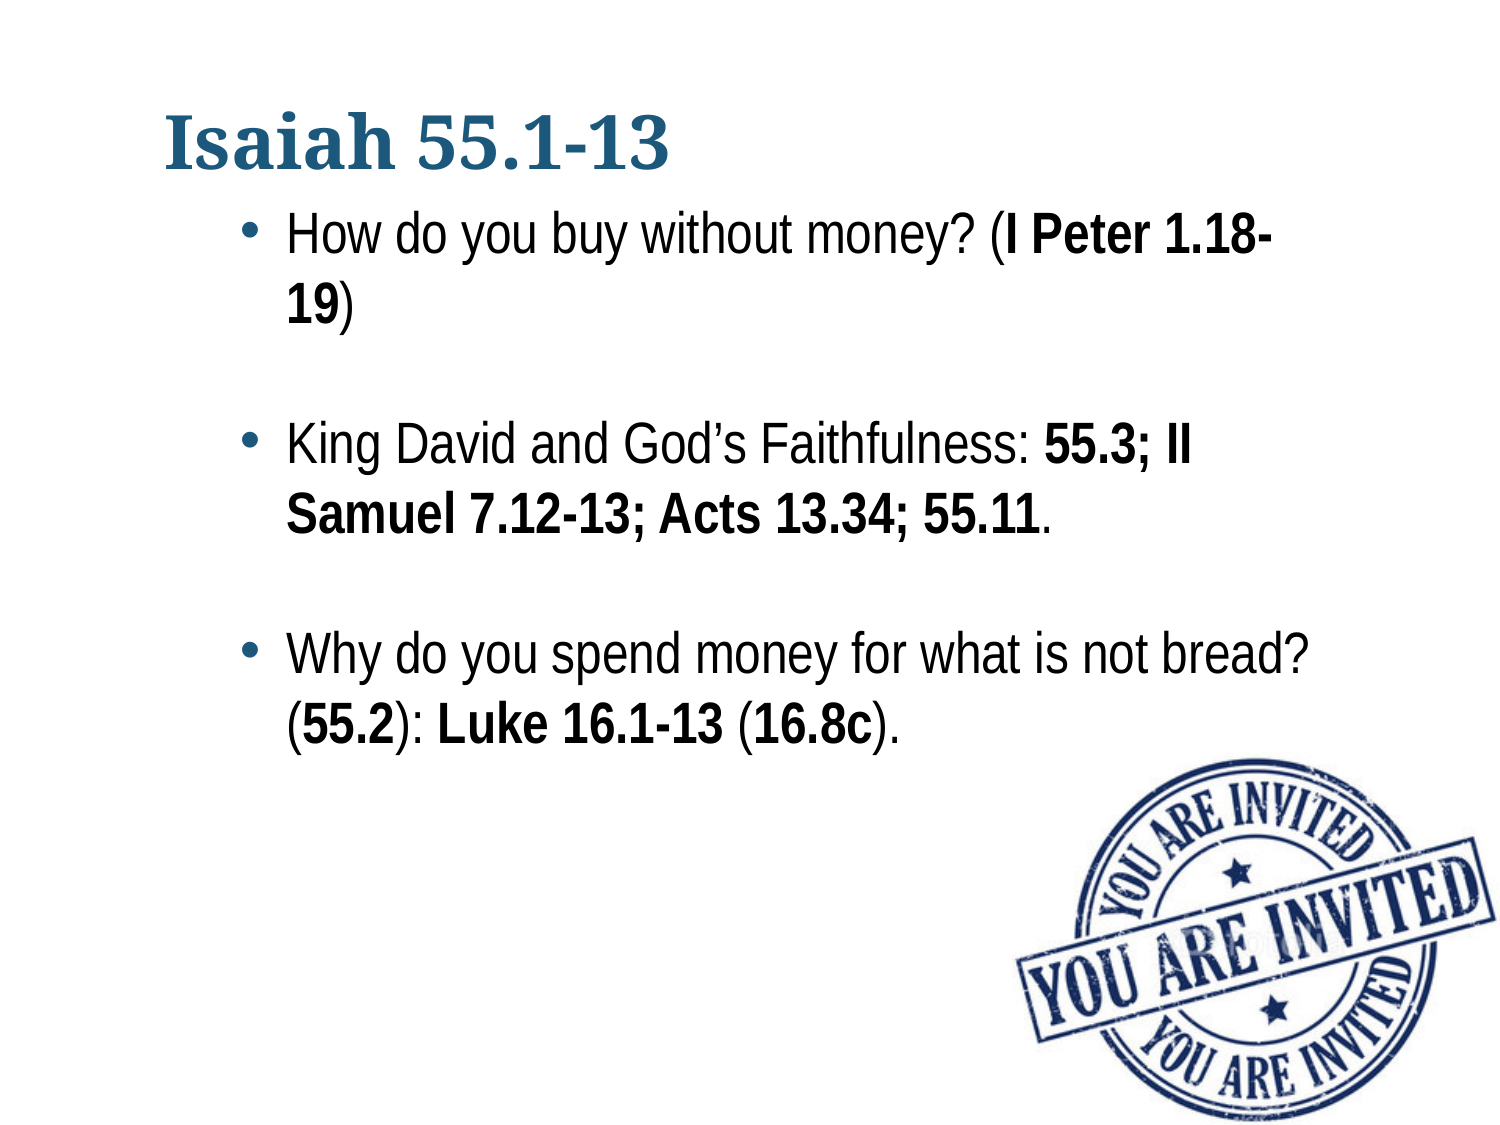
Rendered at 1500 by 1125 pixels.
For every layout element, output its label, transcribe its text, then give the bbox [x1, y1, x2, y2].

picture [1012, 751, 1500, 1125]
text_box How do you buy without money? (I Peter 1.18-19) King David and God’s Faithfulness: 55.3; II Samuel 7.12-13; Acts 13.34; 55.11. Why do you spend money for what is not bread? (55.2): Luke 16.1-13 (16.8c). [224, 187, 1350, 762]
text_box Isaiah 55.1-13 [150, 87, 800, 193]
